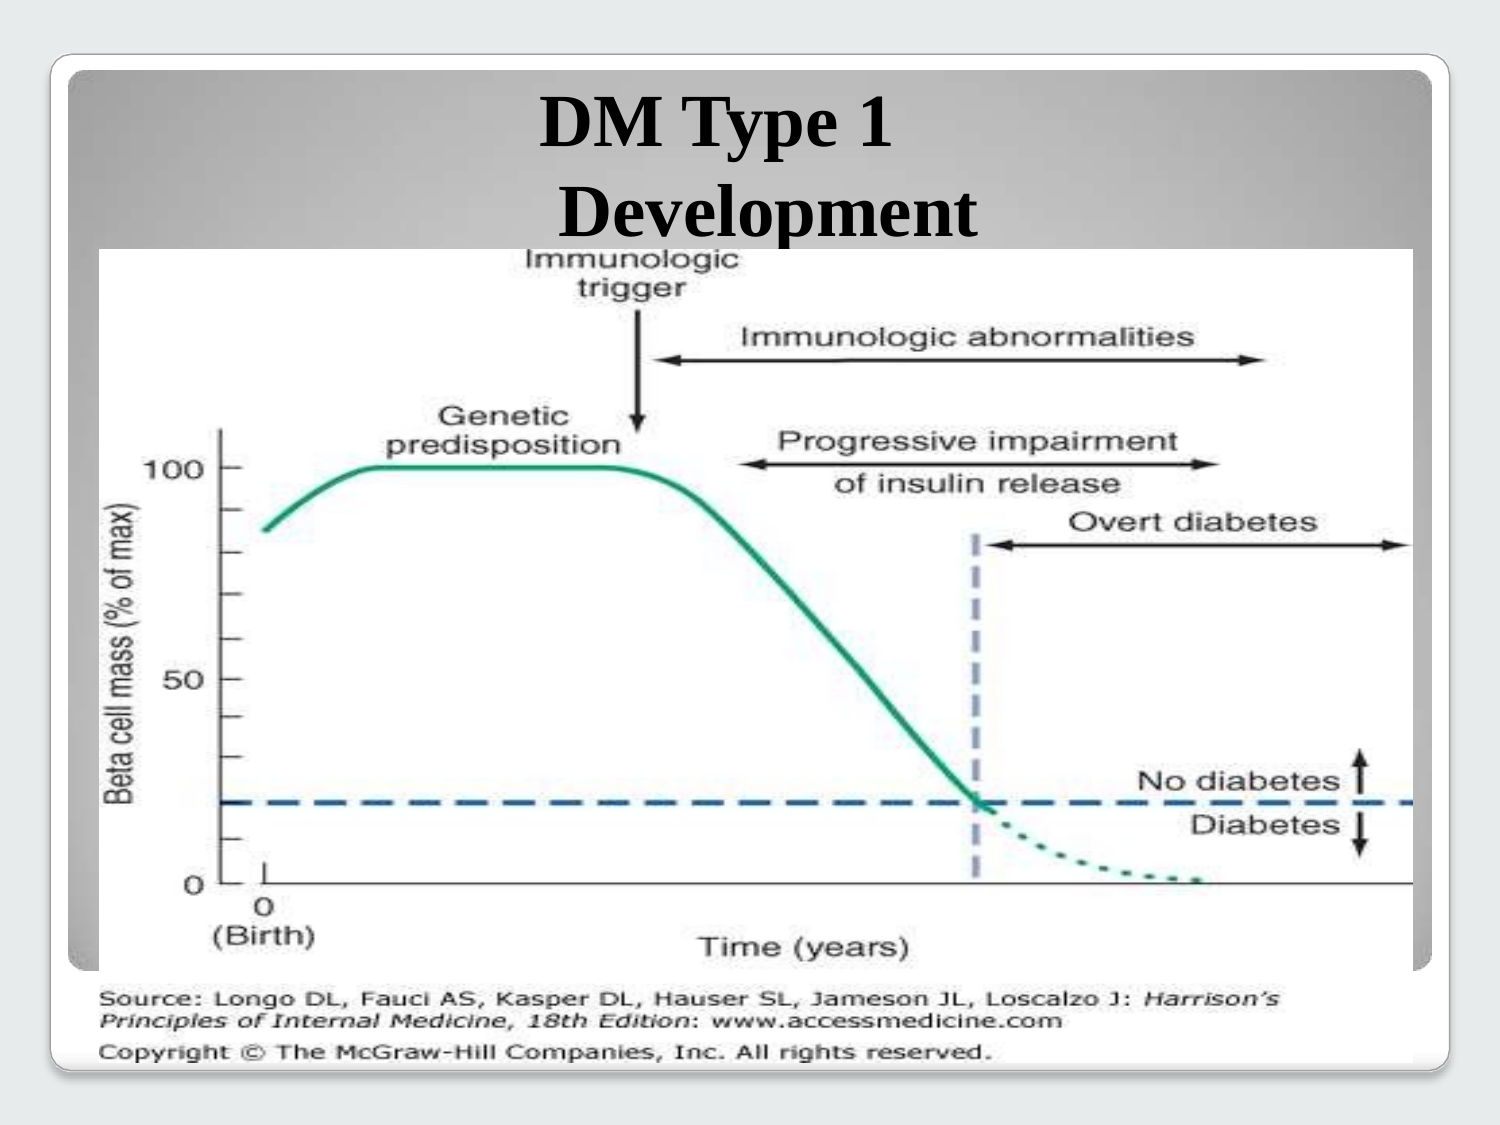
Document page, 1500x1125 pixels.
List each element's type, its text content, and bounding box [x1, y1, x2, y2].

picture [51, 55, 1448, 1069]
title DM Type 1 Development [537, 69, 1500, 260]
picture [36, 46, 1464, 1094]
